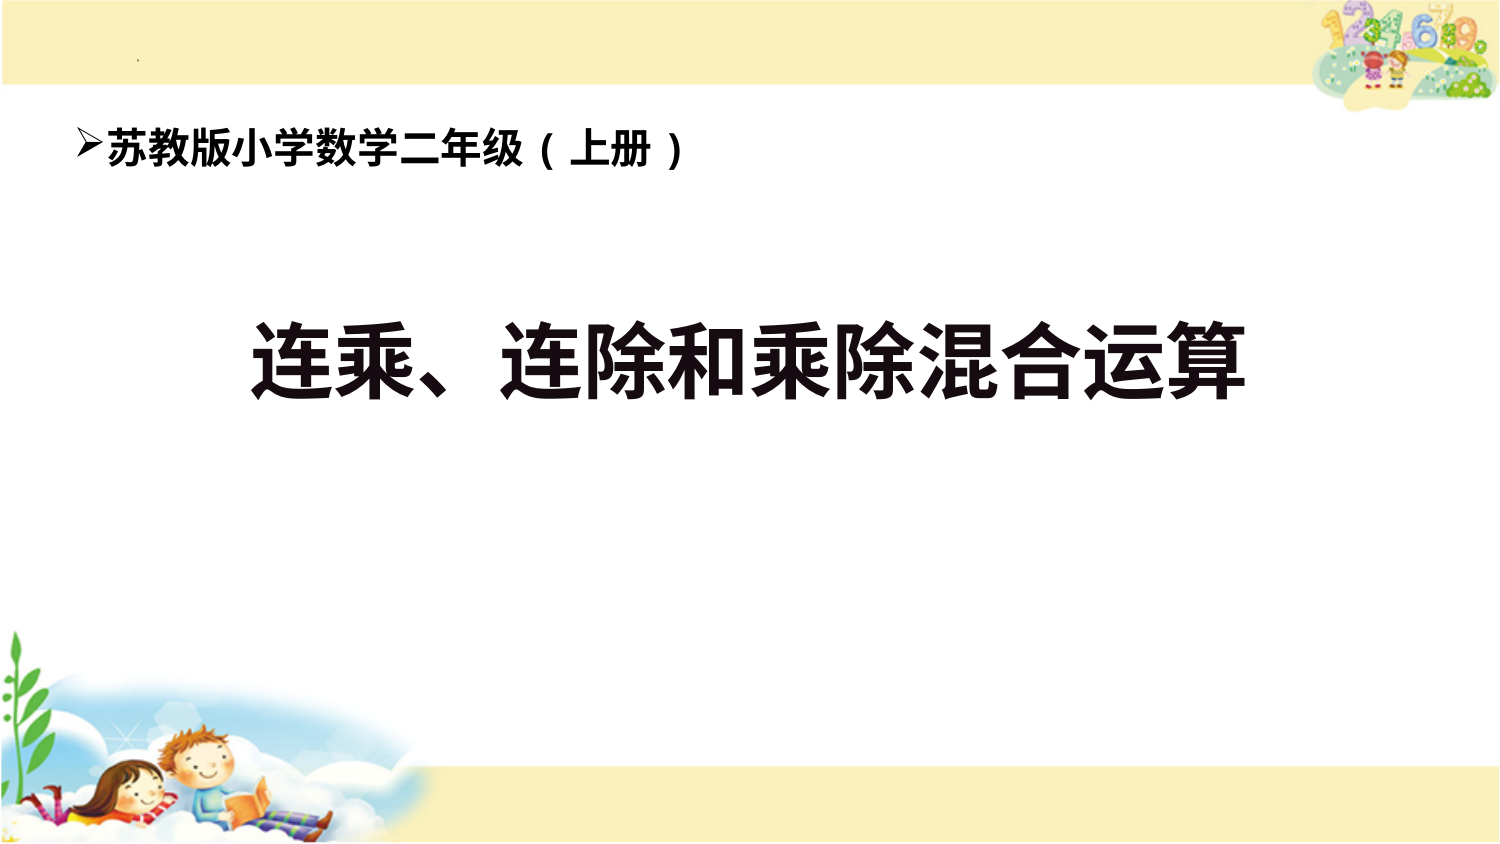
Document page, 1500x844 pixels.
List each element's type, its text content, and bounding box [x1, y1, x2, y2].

picture [0, 0, 1500, 303]
text_box 苏教版小学数学二年级(上册) [58, 114, 703, 180]
text_box 连乘、连除和乘除混合运算 [0, 303, 1500, 415]
picture [0, 415, 1500, 844]
